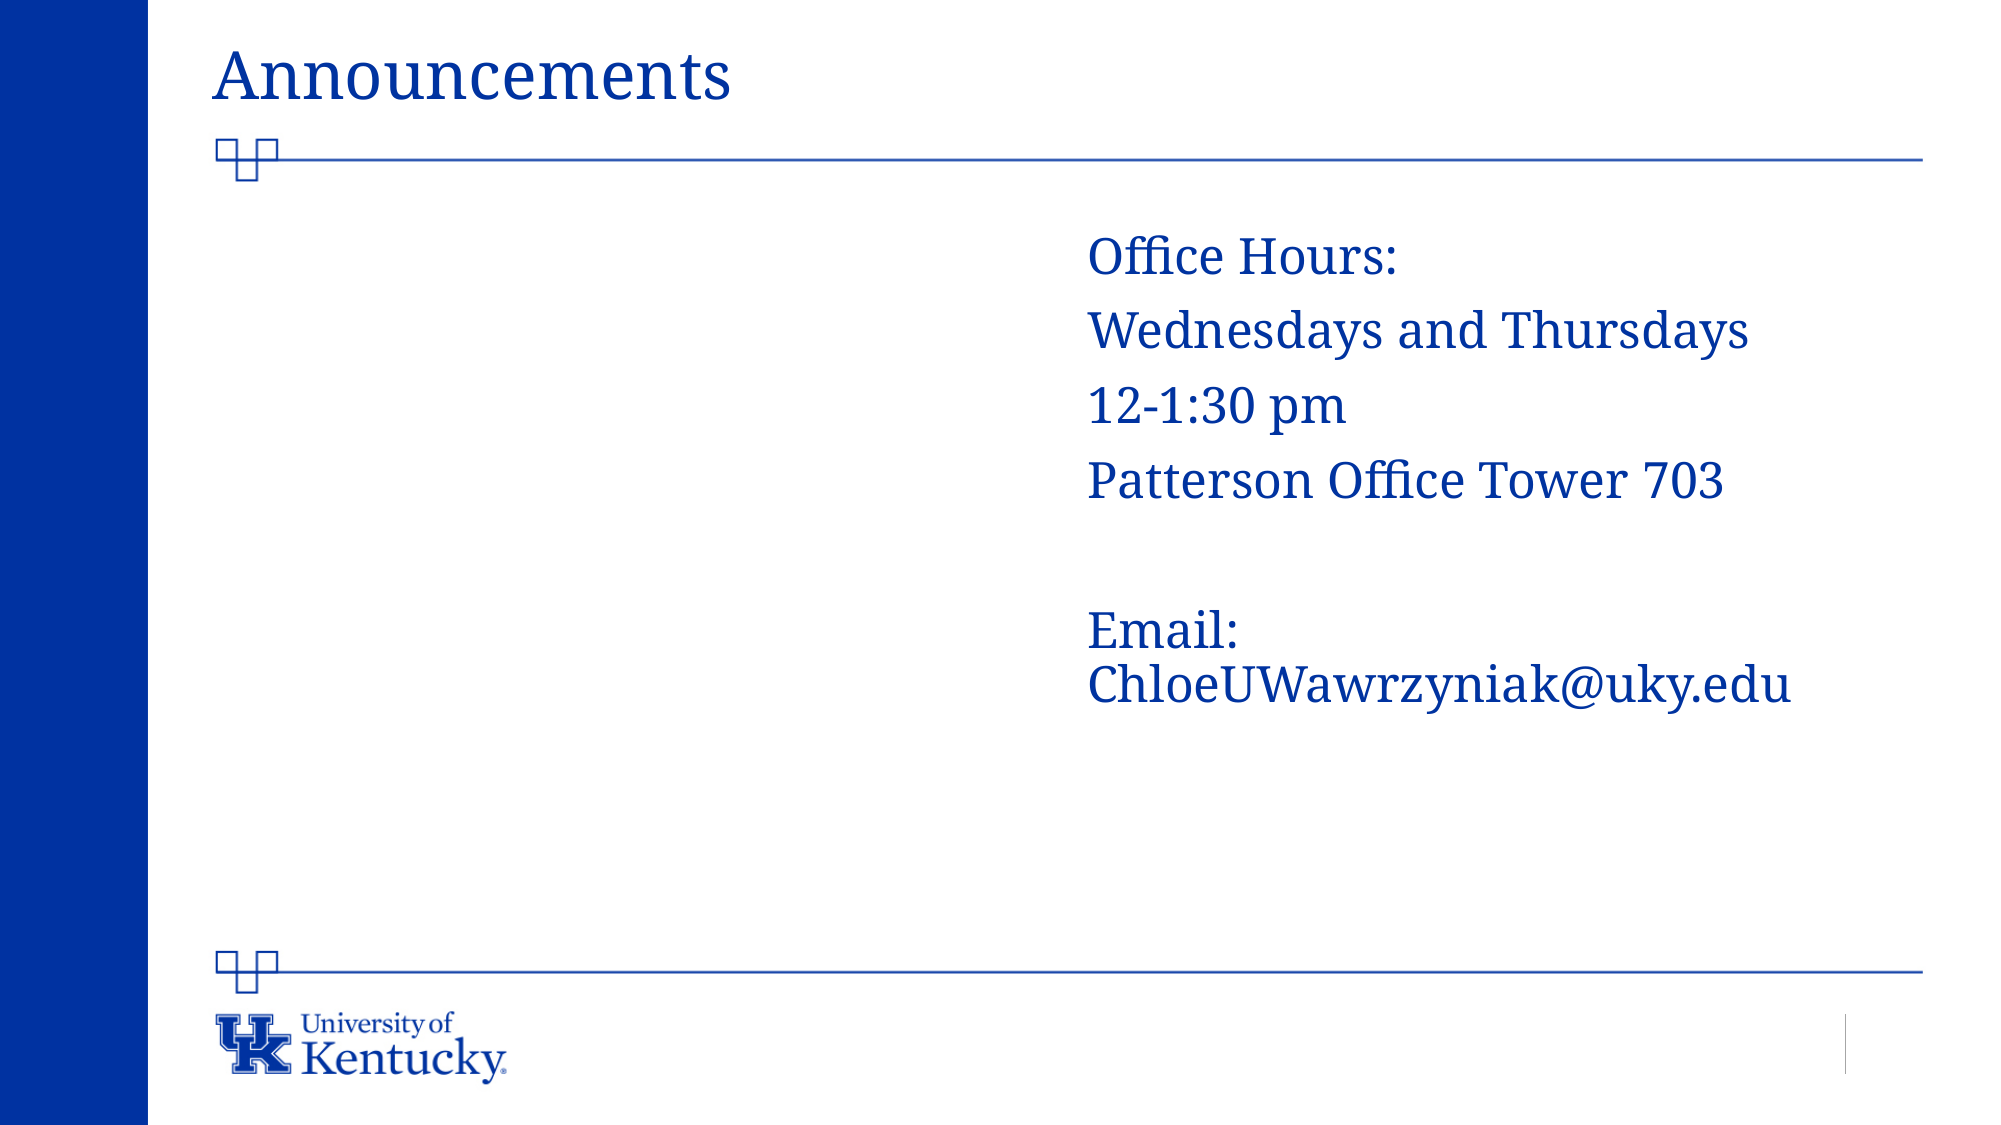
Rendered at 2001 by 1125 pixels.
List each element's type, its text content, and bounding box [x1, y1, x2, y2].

list Office Hours: Wednesdays and Thursdays 12-1:30 pm Patterson Office Tower 703 Email: ChloeUWawrzyniak@uky.edu [1072, 223, 1928, 927]
title Announcements [197, 29, 2000, 127]
picture [0, 0, 2001, 1125]
